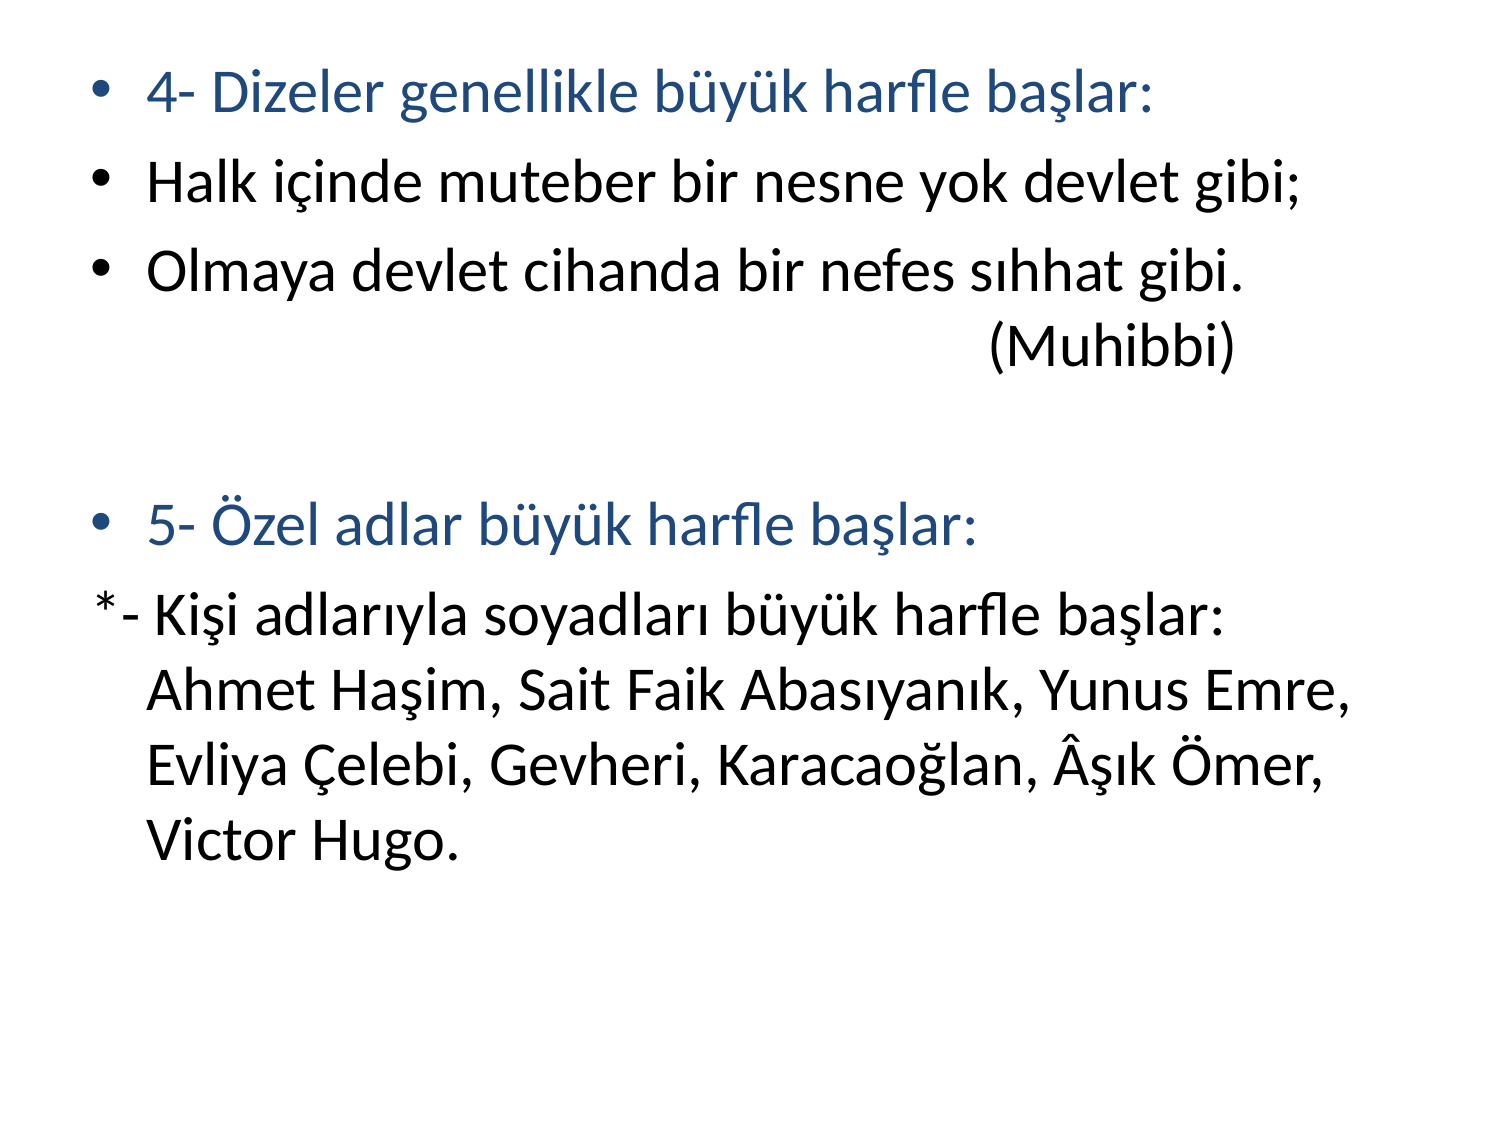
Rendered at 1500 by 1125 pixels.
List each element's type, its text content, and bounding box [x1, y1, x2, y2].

list 4- Dizeler genellikle büyük harfle başlar: Halk içinde muteber bir nesne yok devlet gibi; Olmaya devlet cihanda bir nefes sıhhat gibi. (Muhibbi) 5- Özel adlar büyük harfle başlar: *- Kişi adlarıyla soyadları büyük harfle başlar: Ahmet Haşim, Sait Faik Abasıyanık, Yunus Emre, Evliya Çelebi, Gevheri, Karacaoğlan, Âşık Ömer, Victor Hugo. [74, 42, 1426, 1006]
